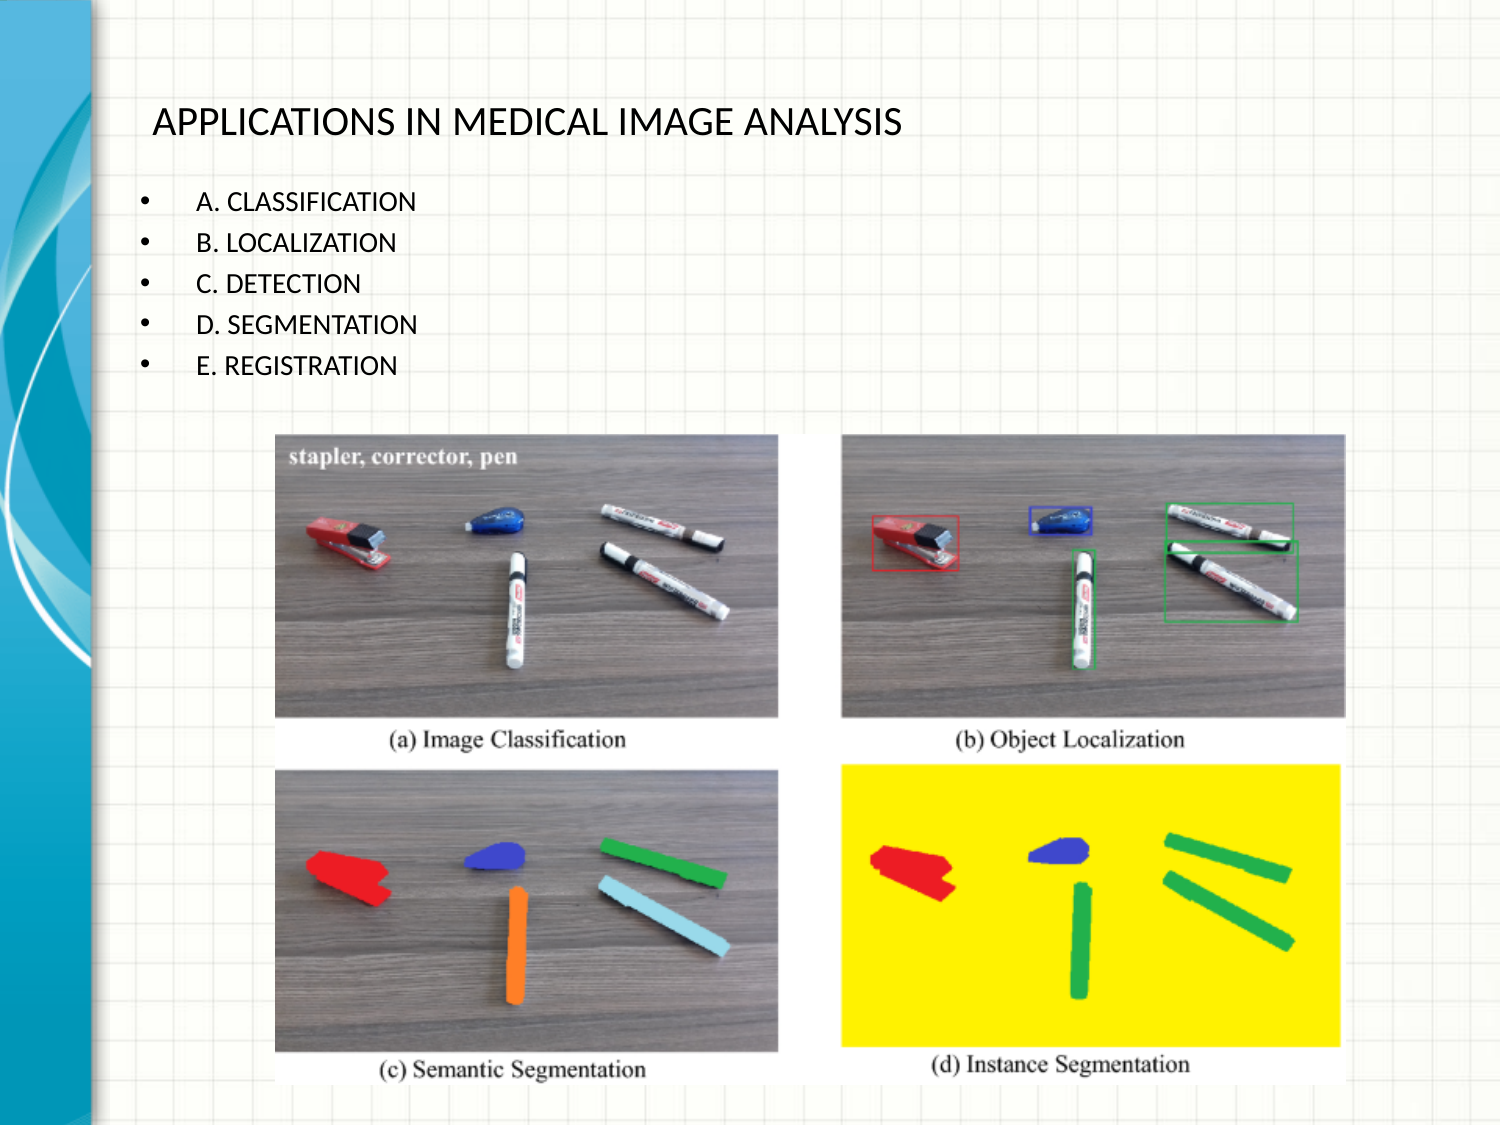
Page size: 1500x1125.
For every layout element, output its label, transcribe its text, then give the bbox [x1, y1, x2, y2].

picture [0, 0, 1500, 1125]
list A. CLASSIFICATION B. LOCALIZATION C. DETECTION D. SEGMENTATION E. REGISTRATION [125, 174, 1450, 880]
title APPLICATIONS IN MEDICAL IMAGE ANALYSIS [137, 0, 1463, 188]
